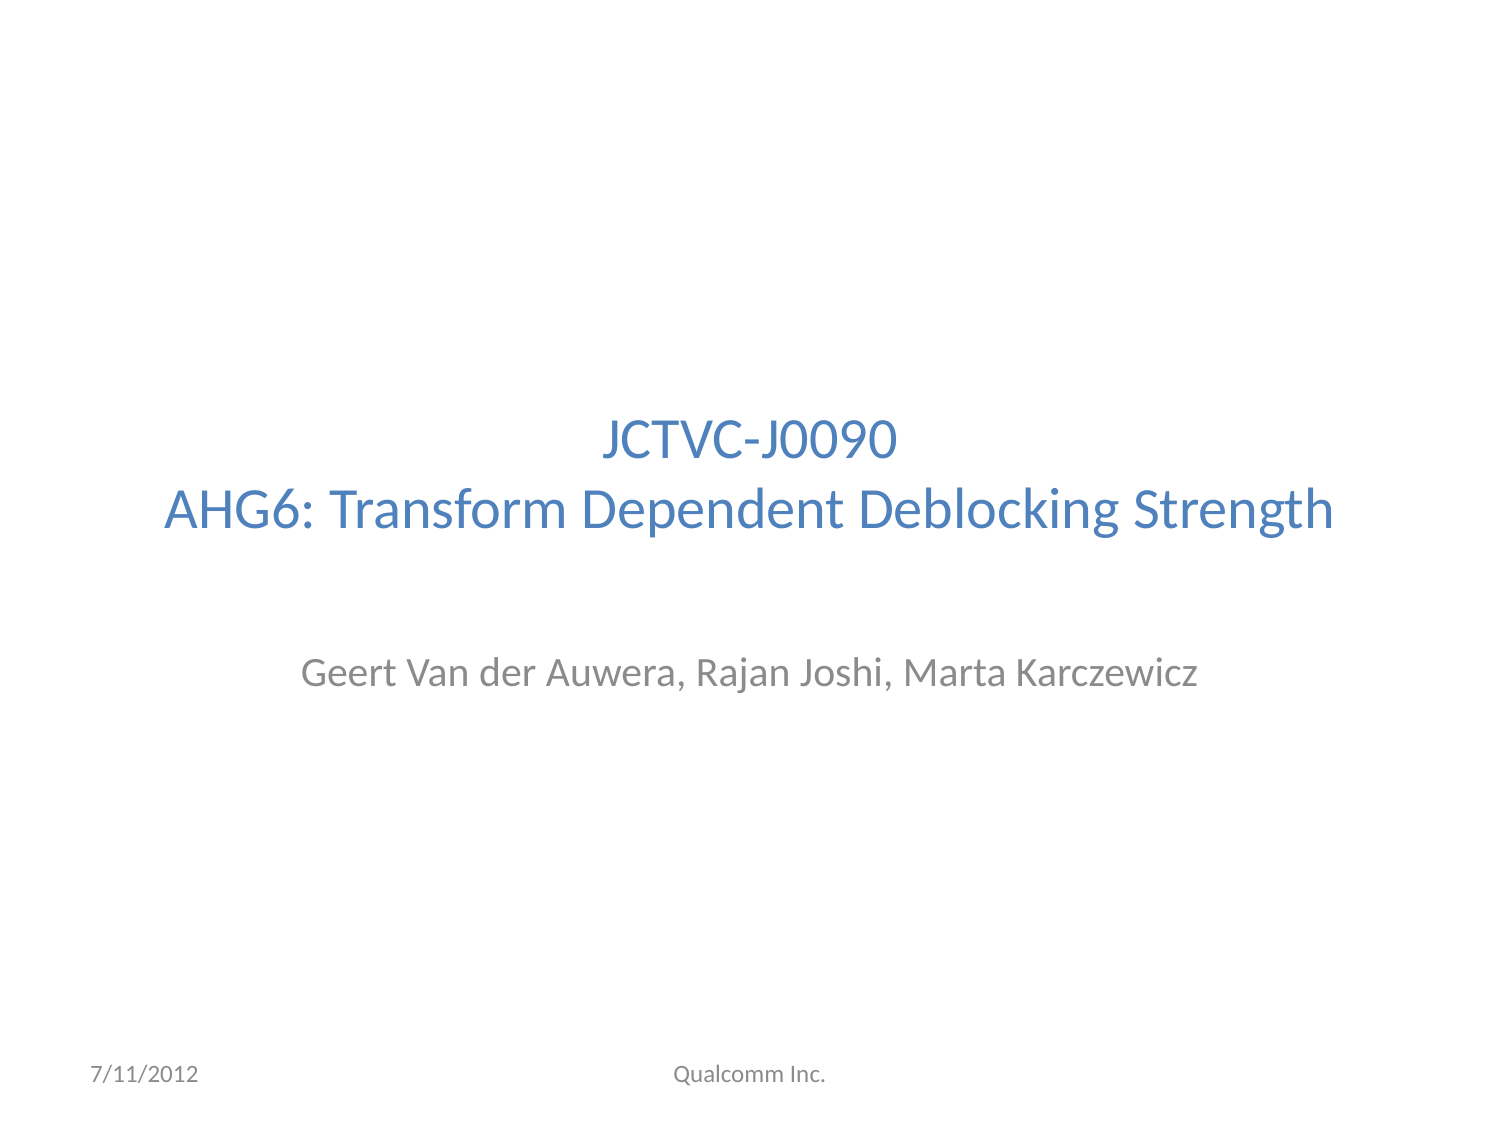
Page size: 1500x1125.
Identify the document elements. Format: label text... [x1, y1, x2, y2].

title JCTVC-J0090 AHG6: Transform Dependent Deblocking Strength [112, 349, 1388, 591]
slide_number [75, 1042, 425, 1103]
footer Qualcomm Inc. [512, 1042, 988, 1103]
subtitle Geert Van der Auwera, Rajan Joshi, Marta Karczewicz [225, 637, 1275, 925]
